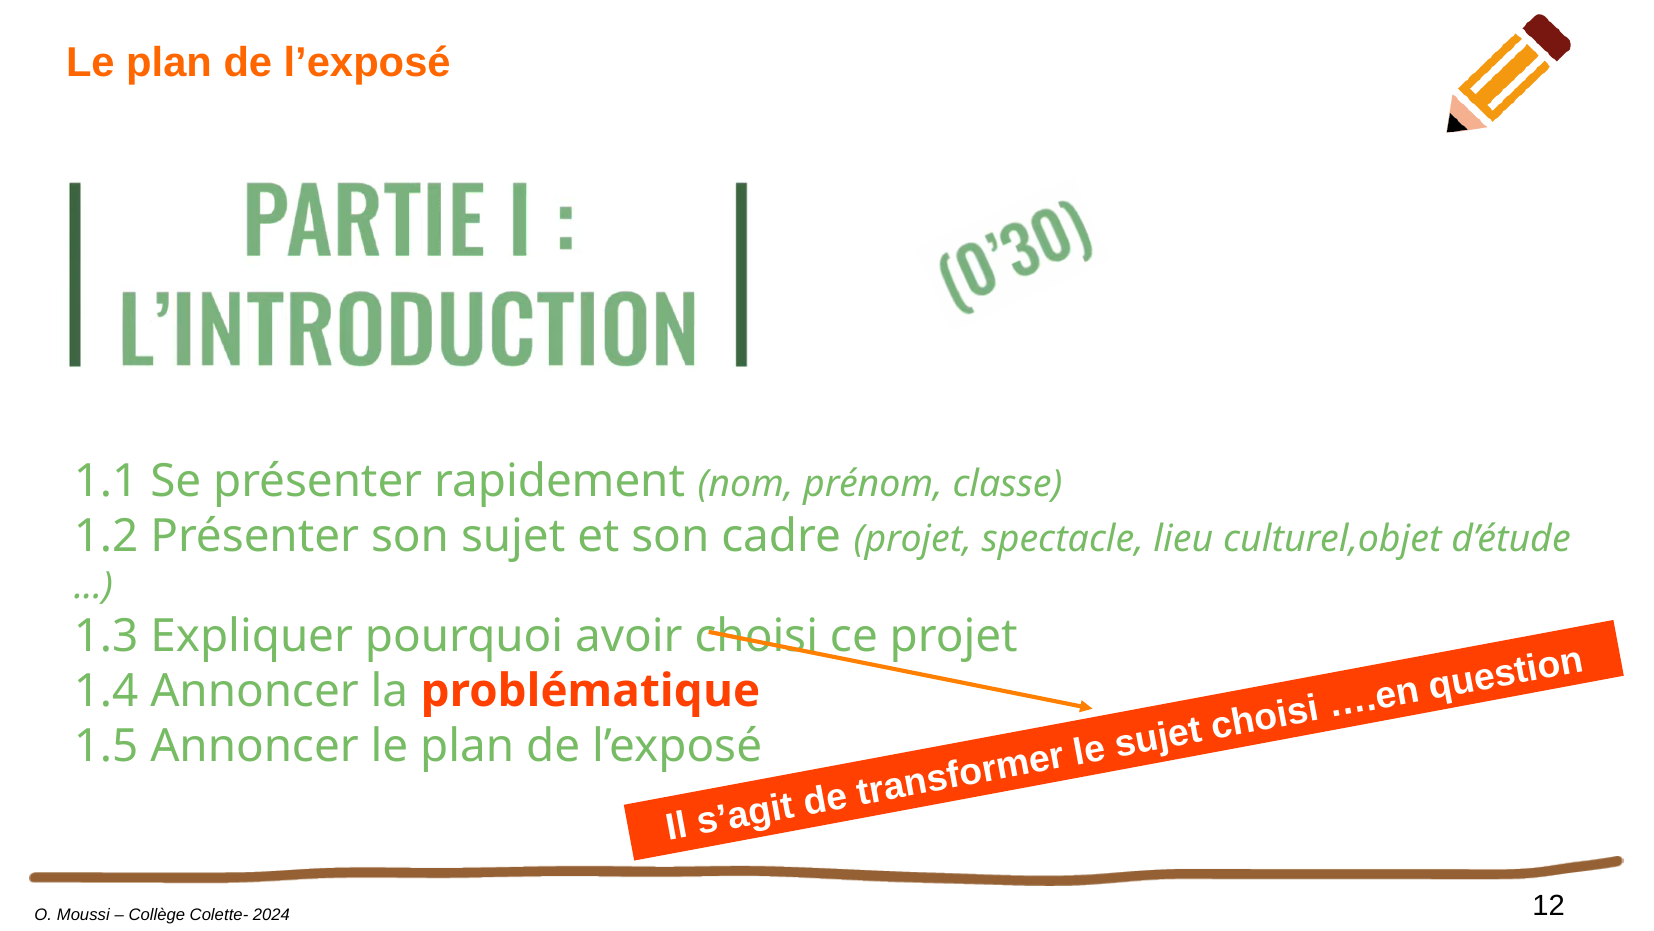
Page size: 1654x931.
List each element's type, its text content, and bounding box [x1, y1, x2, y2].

text_box O. Moussi – Collège Colette- 2024 [0, 896, 325, 931]
text_box 1.1 Se présenter rapidement (nom, prénom, classe) 1.2 Présenter son sujet et son cadre (projet, spectacle, lieu culturel,objet d’étude ...) 1.3 Expliquer pourquoi avoir choisi ce projet 1.4 Annoncer la problématique 1.5 Annoncer le plan de l’exposé [59, 443, 1595, 784]
picture [916, 178, 1109, 330]
picture [1446, 14, 1571, 133]
slide_number 12 [1181, 885, 1565, 931]
picture [29, 856, 1624, 886]
picture [29, 117, 801, 444]
title Le plan de l’exposé [14, 2, 502, 118]
text_box Il s’agit de transformer le sujet choisi ….en question [623, 619, 1624, 861]
text_box [708, 631, 1093, 713]
